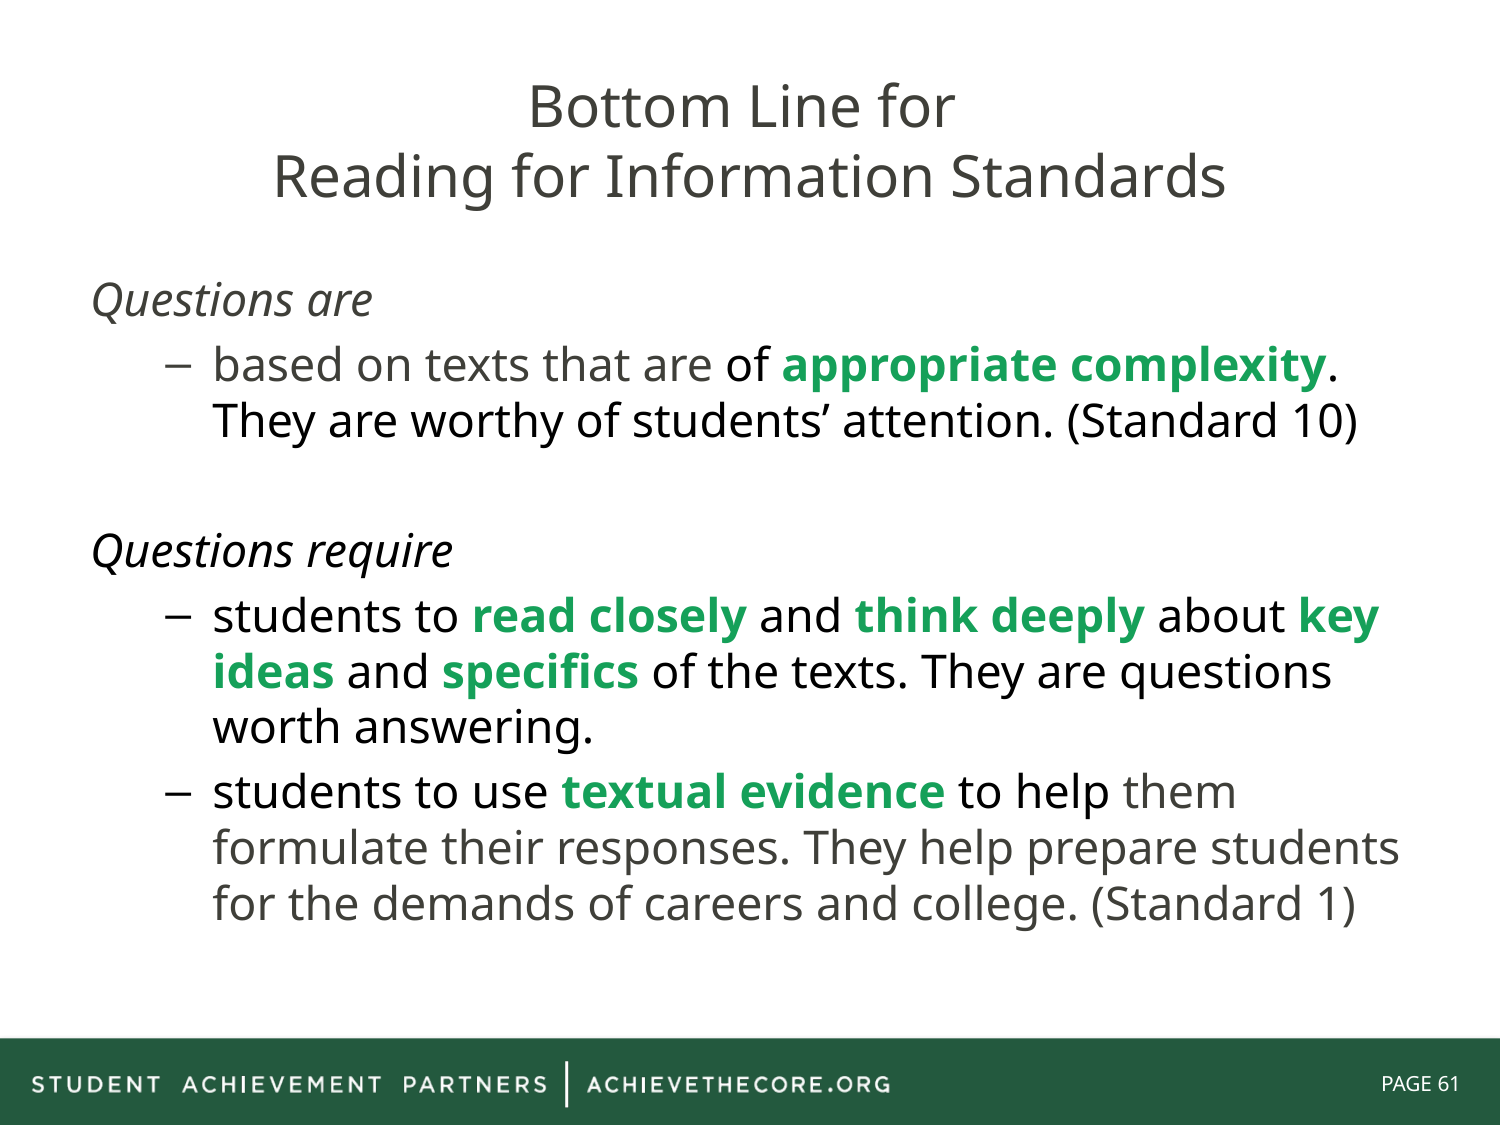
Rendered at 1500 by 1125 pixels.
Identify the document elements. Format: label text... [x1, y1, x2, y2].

list Questions are based on texts that are of appropriate complexity. They are worthy of students’ attention. (Standard 10) Questions require students to read closely and think deeply about key ideas and specifics of the texts. They are questions worth answering. students to use textual evidence to help them formulate their responses. They help prepare students for the demands of careers and college. (Standard 1) [75, 262, 1425, 1005]
title Bottom Line for Reading for Information Standards [75, 45, 1425, 233]
